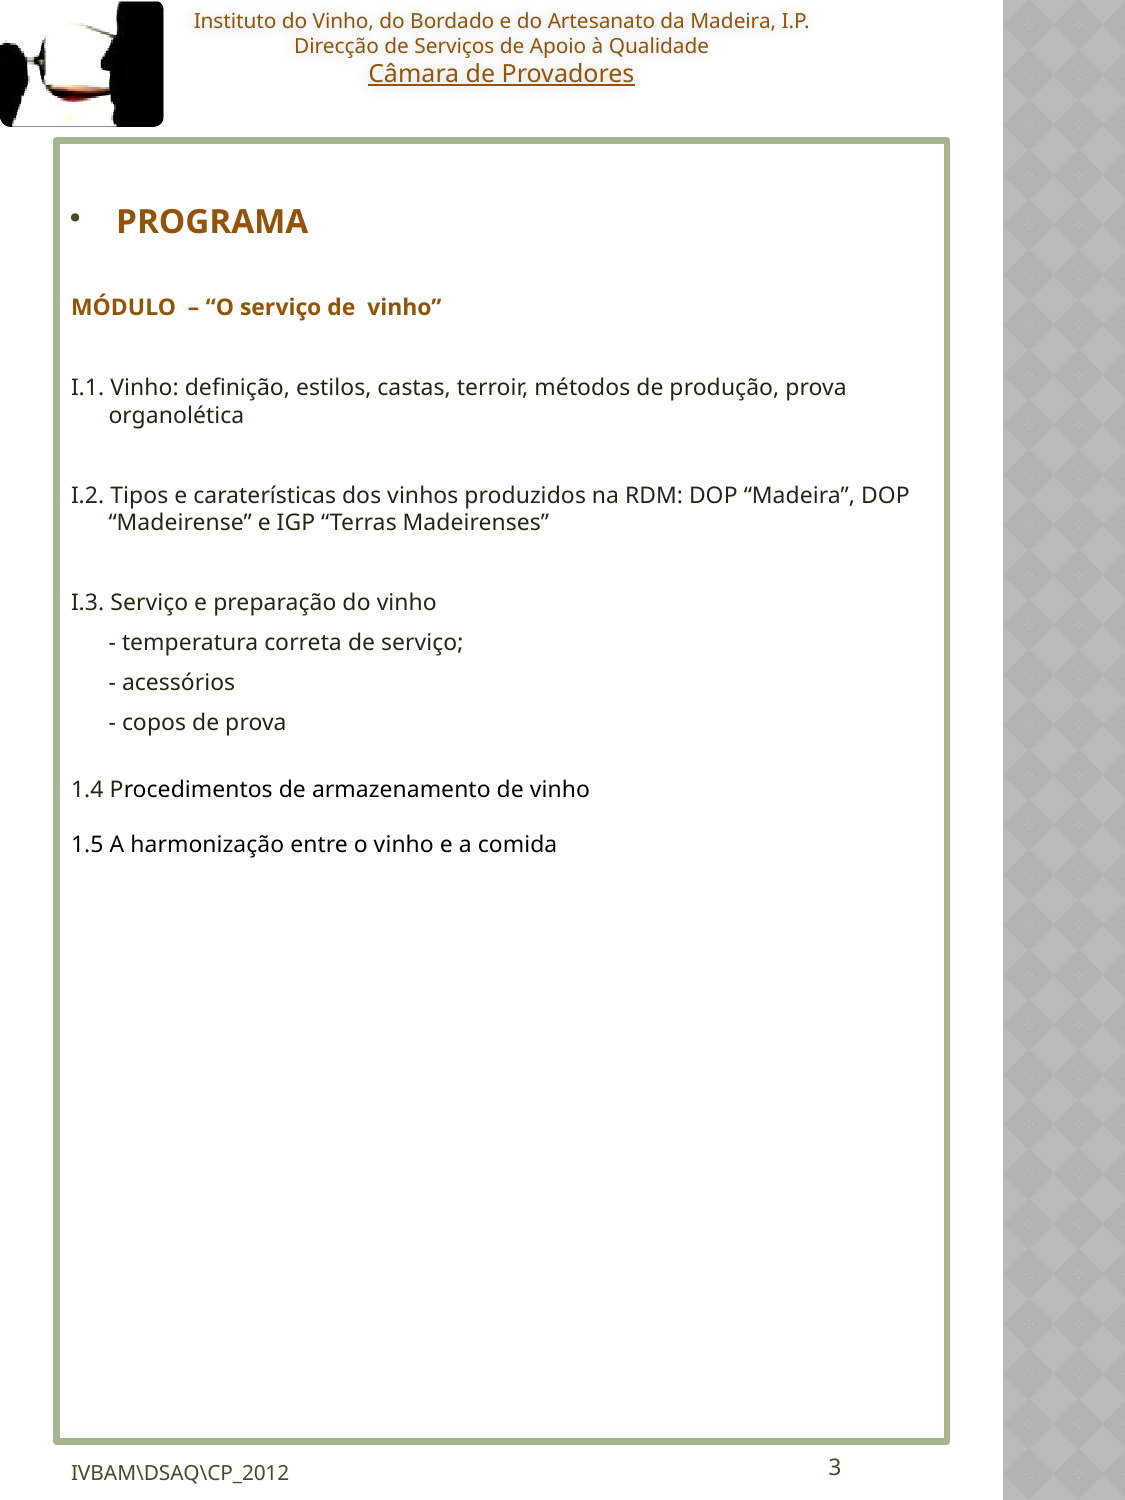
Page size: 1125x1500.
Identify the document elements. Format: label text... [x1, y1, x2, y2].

title Instituto do Vinho, do Bordado e do Artesanato da Madeira, I.P. Direcção de Serviços de Apoio à Qualidade Câmara de Provadores [167, 0, 947, 118]
text_box PROGRAMA MÓDULO – “O serviço de vinho” I.1. Vinho: definição, estilos, castas, terroir, métodos de produção, prova organolética I.2. Tipos e caraterísticas dos vinhos produzidos na RDM: DOP “Madeira”, DOP “Madeirense” e IGP “Terras Madeirenses” I.3. Serviço e preparação do vinho - temperatura correta de serviço; - acessórios - copos de prova 1.4 Procedimentos de armazenamento de vinho 1.5 A harmonização entre o vinho e a comida [53, 137, 950, 1445]
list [0, 0, 165, 128]
slide_number 3 [769, 1445, 842, 1484]
footer IVBAM\DSAQ\CP_2012 [56, 1445, 507, 1485]
